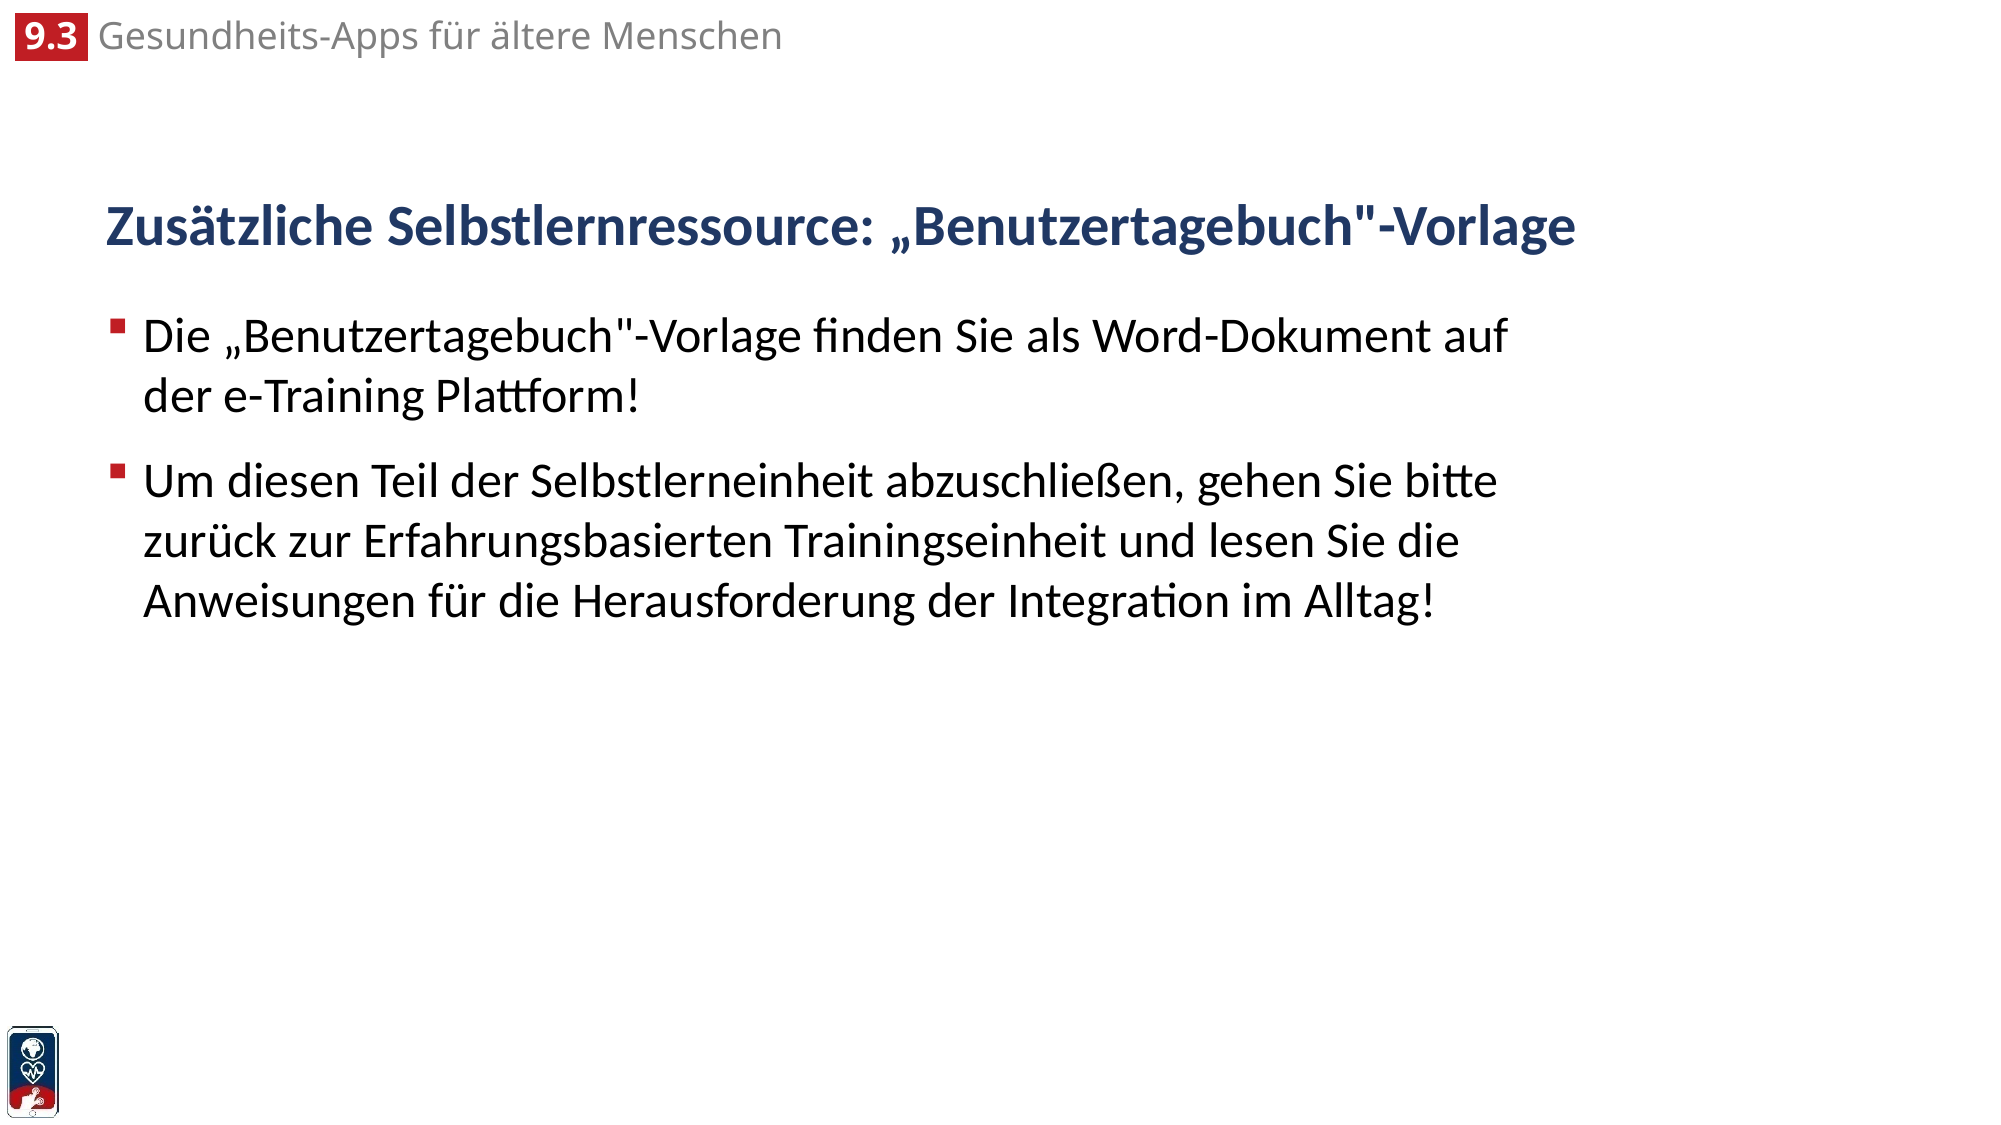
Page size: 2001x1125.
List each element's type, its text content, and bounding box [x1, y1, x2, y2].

list Die „Benutzertagebuch"-Vorlage finden Sie als Word-Dokument auf der e-Training Plattform! Um diesen Teil der Selbstlerneinheit abzuschließen, gehen Sie bitte zurück zur Erfahrungsbasierten Trainingseinheit und lesen Sie die Anweisungen für die Herausforderung der Integration im Alltag! [91, 295, 1569, 1094]
title Zusätzliche Selbstlernressource: „Benutzertagebuch"-Vorlage [91, 177, 1906, 277]
picture [7, 1026, 59, 1118]
